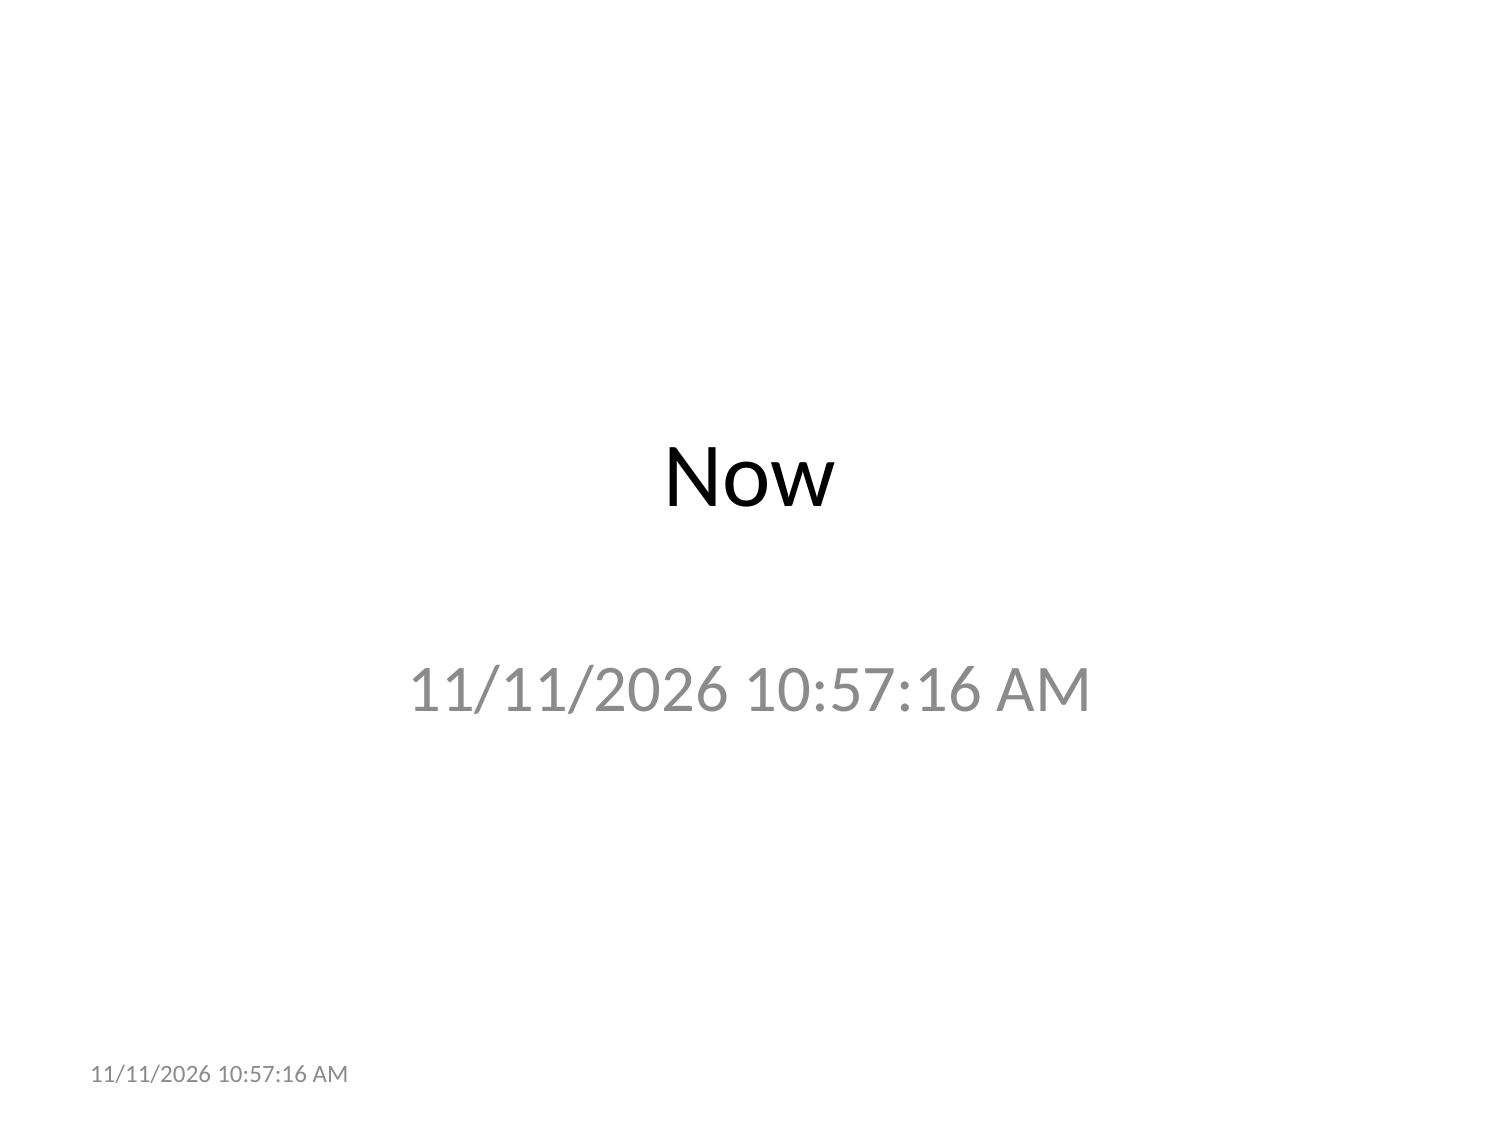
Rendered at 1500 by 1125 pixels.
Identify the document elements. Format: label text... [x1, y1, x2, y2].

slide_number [75, 1042, 425, 1103]
subtitle 2011-12-19 10:20:04 AM [225, 637, 1275, 925]
title Now [112, 349, 1388, 591]
